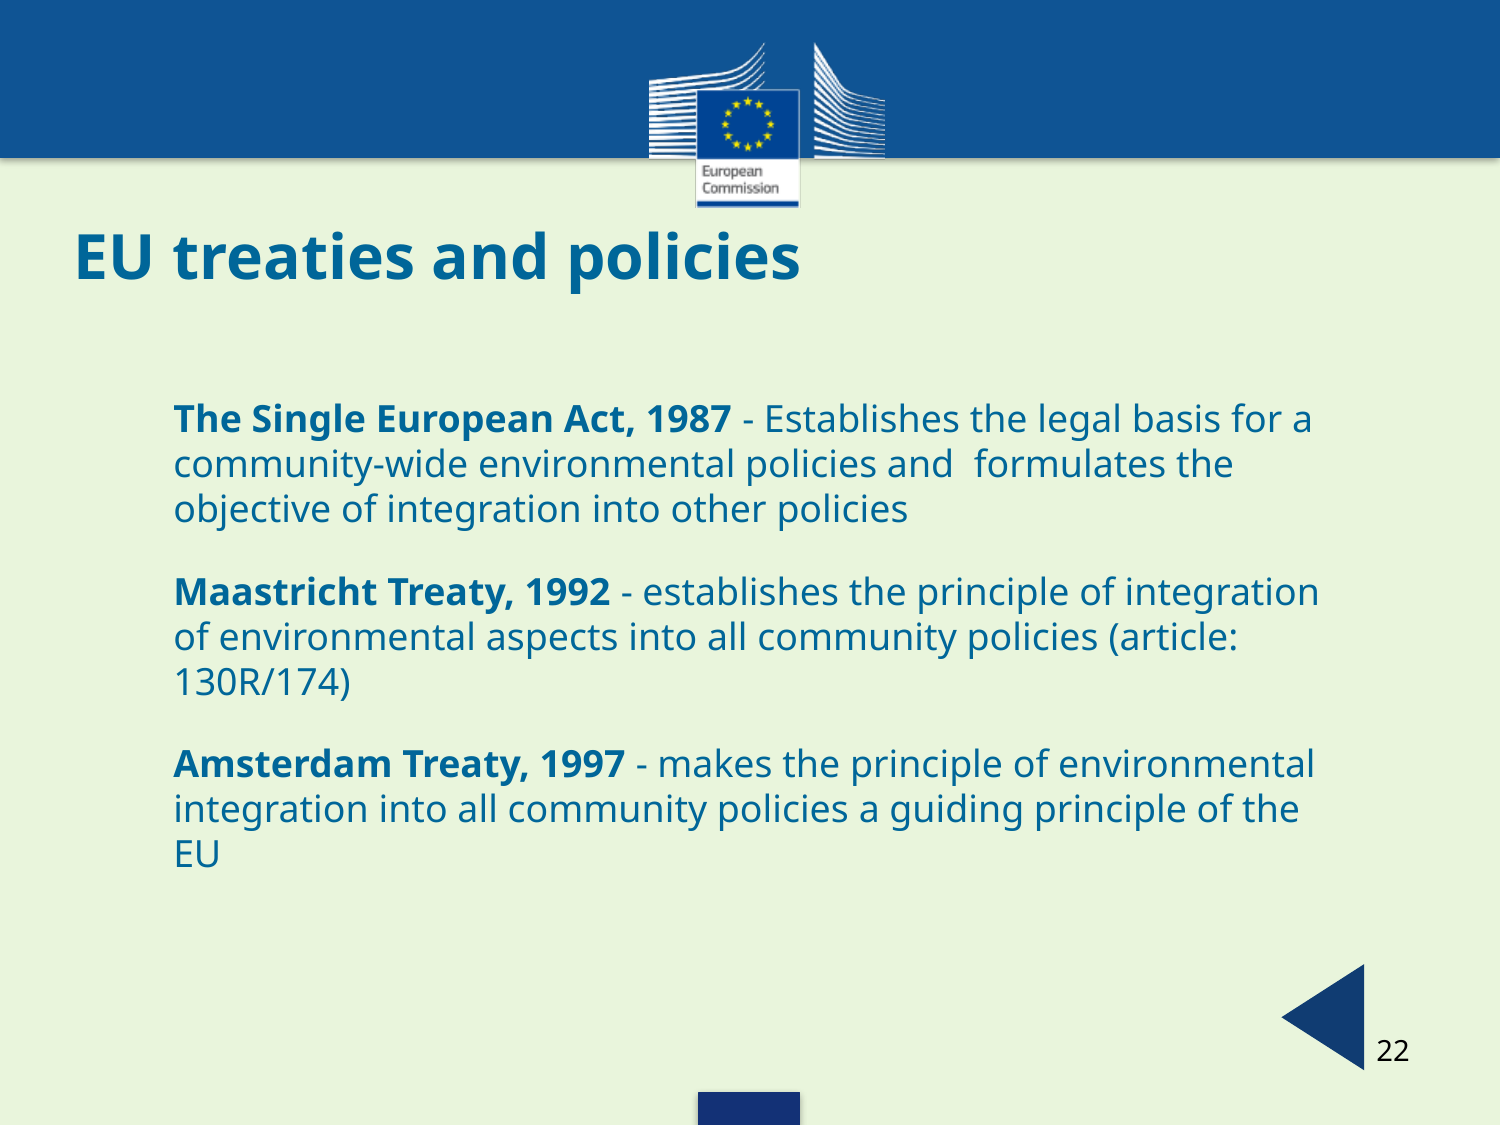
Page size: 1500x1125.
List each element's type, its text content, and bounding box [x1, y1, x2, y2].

text_box The Single European Act, 1987 - Establishes the legal basis for a community-wide environmental policies and formulates the objective of integration into other policies Maastricht Treaty, 1992 - establishes the principle of integration of environmental aspects into all community policies (article: 130R/174) Amsterdam Treaty, 1997 - makes the principle of environmental integration into all community policies a guiding principle of the EU [100, 387, 1365, 883]
slide_number 22 [1349, 1024, 1426, 1104]
text_box [1281, 964, 1365, 1071]
picture [649, 42, 885, 153]
title EU treaties and policies [0, 153, 1436, 357]
